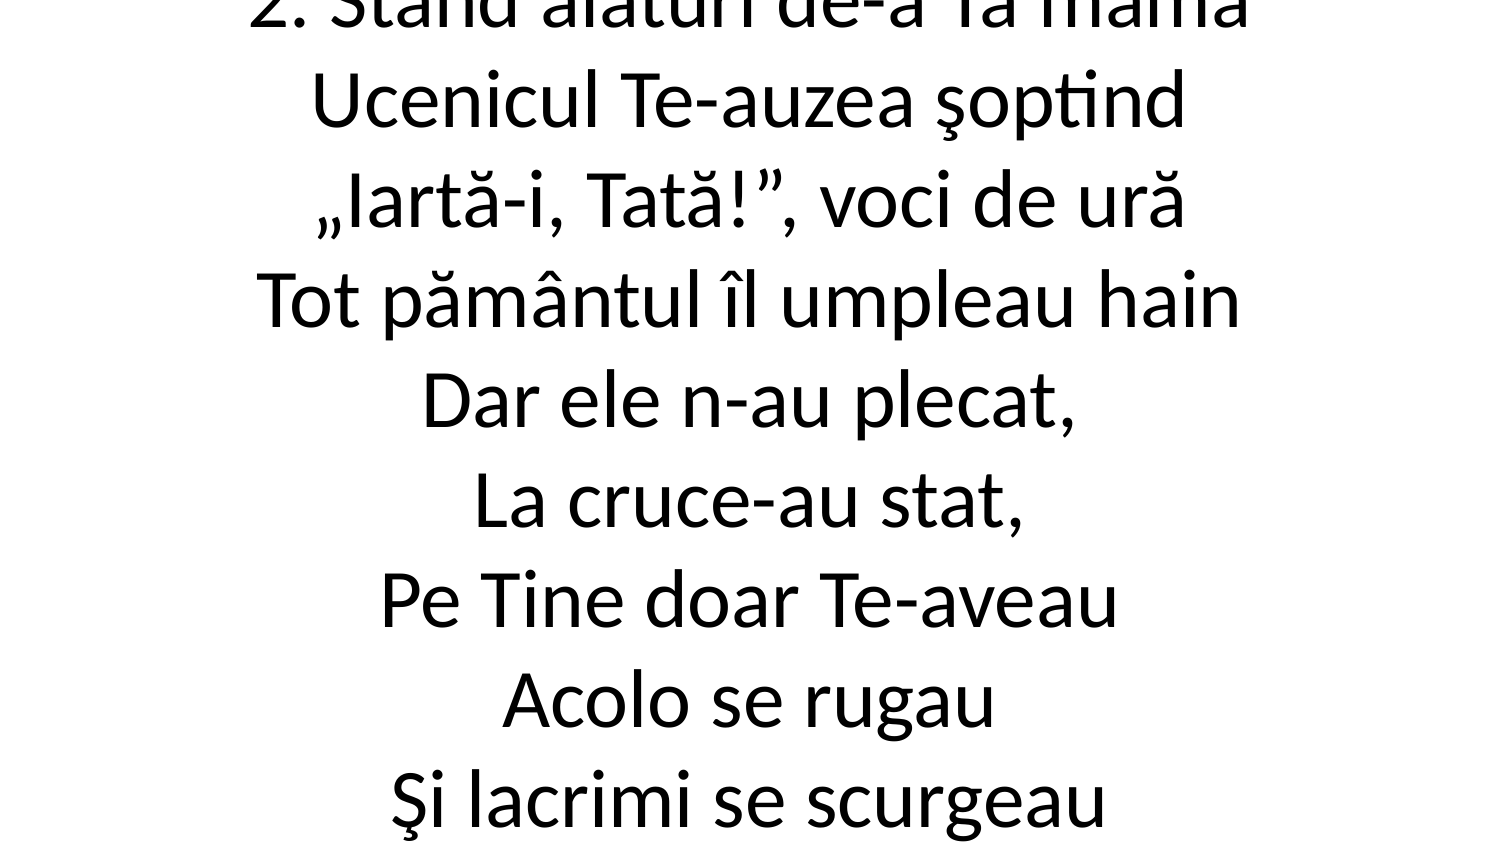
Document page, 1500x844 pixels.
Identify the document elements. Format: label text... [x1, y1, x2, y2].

text_box 2. Stând alături de-a Ta mamă Ucenicul Te-auzea şoptind „Iartă-i, Tată!”, voci de ură Tot pământul îl umpleau hain Dar ele n-au plecat, La cruce-au stat, Pe Tine doar Te-aveau Acolo se rugau Şi lacrimi se scurgeau De pe-al crucii lemn. [232, 0, 1268, 844]
